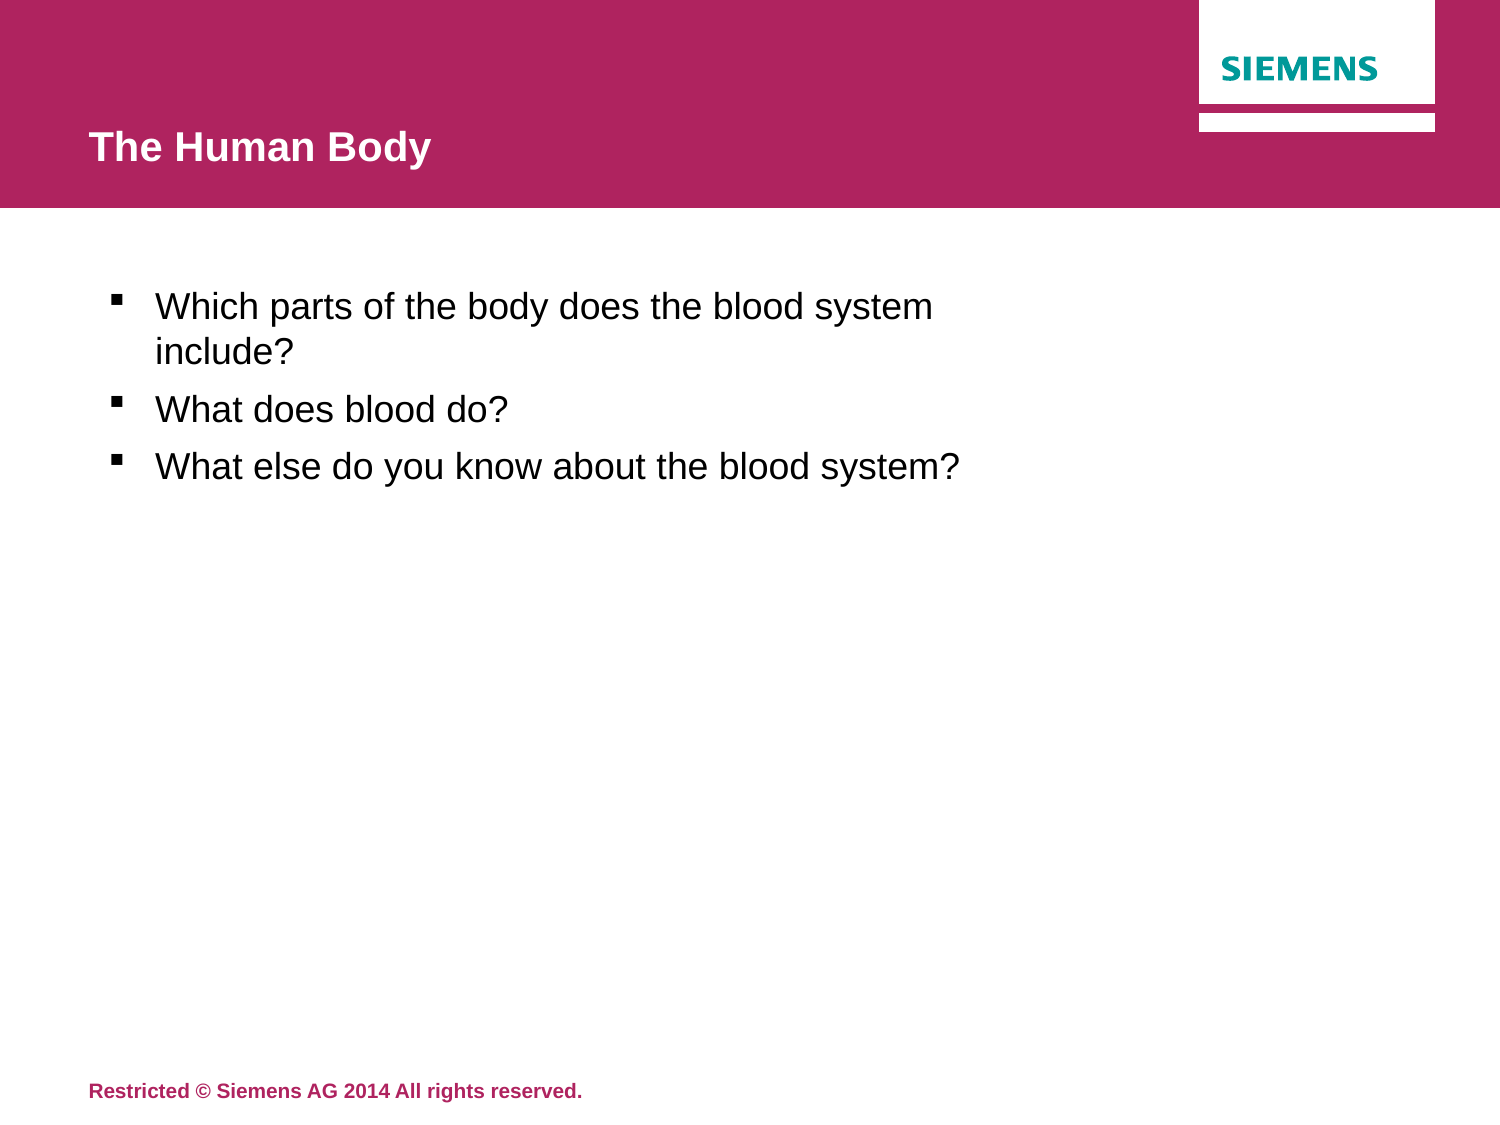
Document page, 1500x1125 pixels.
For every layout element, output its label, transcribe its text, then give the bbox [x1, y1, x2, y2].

title The Human Body [0, 0, 1458, 209]
text_box Which parts of the body does the blood system include? What does blood do? What else do you know about the blood system? [93, 274, 1050, 495]
